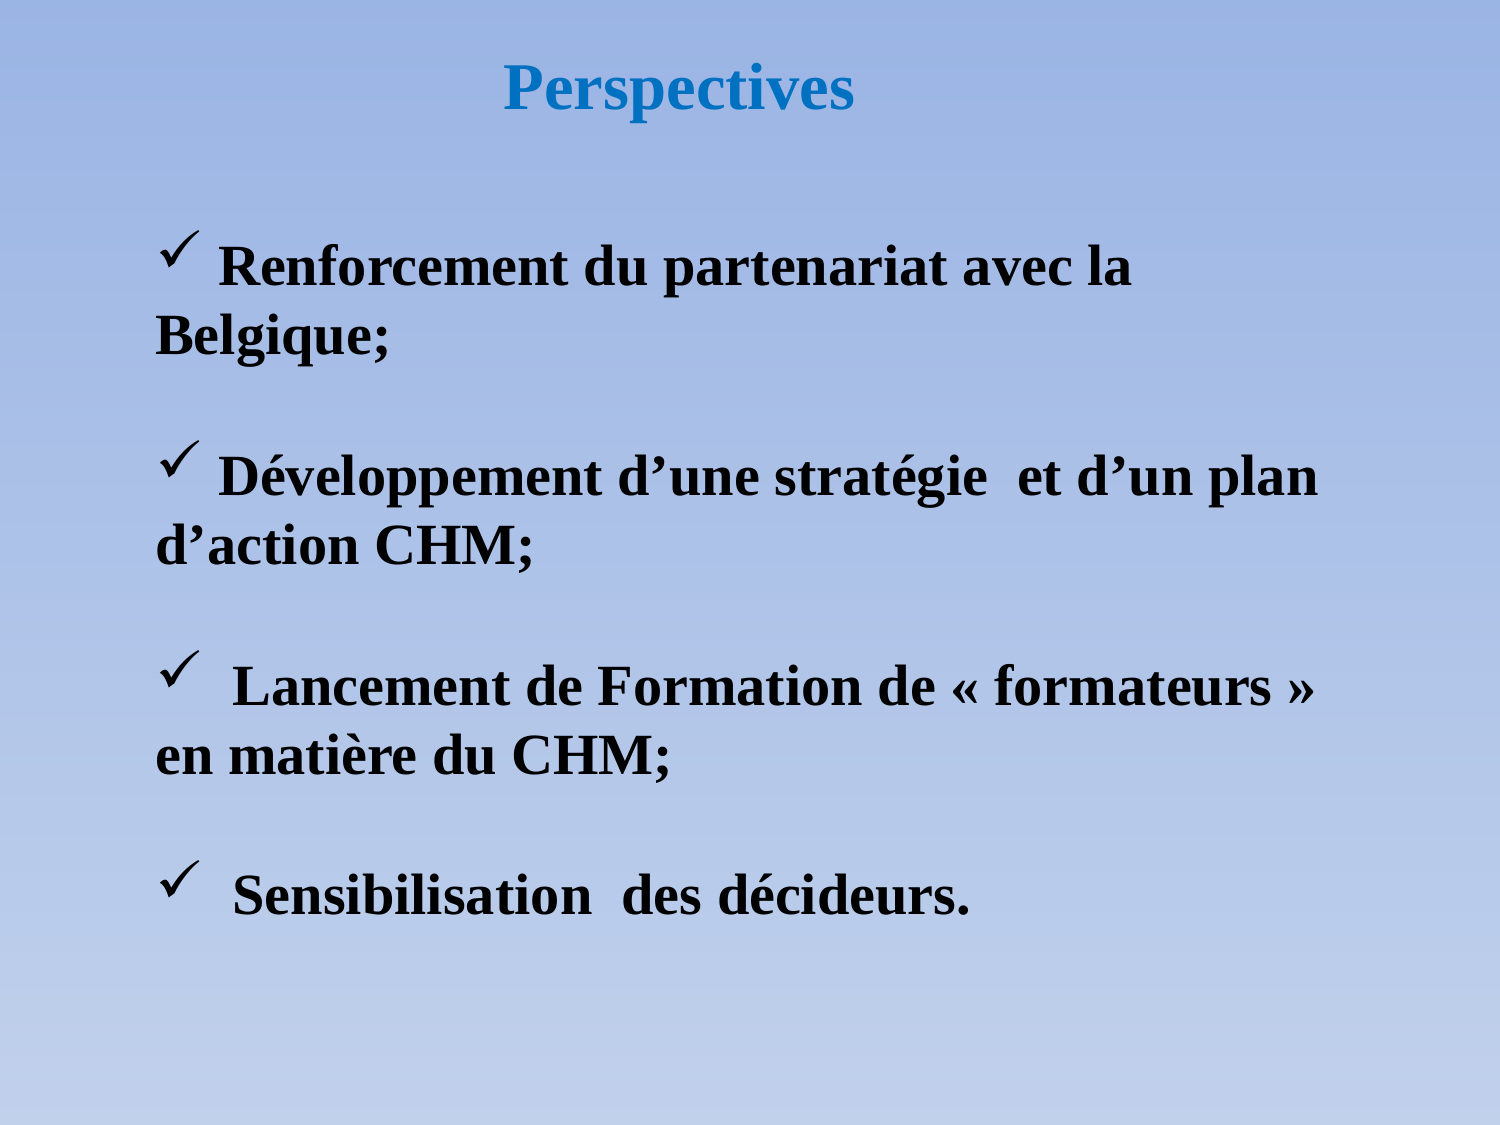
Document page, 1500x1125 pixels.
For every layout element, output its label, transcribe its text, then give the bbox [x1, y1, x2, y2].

text_box Renforcement du partenariat avec la Belgique; Développement d’une stratégie et d’un plan d’action CHM; Lancement de Formation de « formateurs » en matière du CHM; Sensibilisation des décideurs. [140, 174, 1336, 1069]
text_box Perspectives [410, 35, 950, 130]
